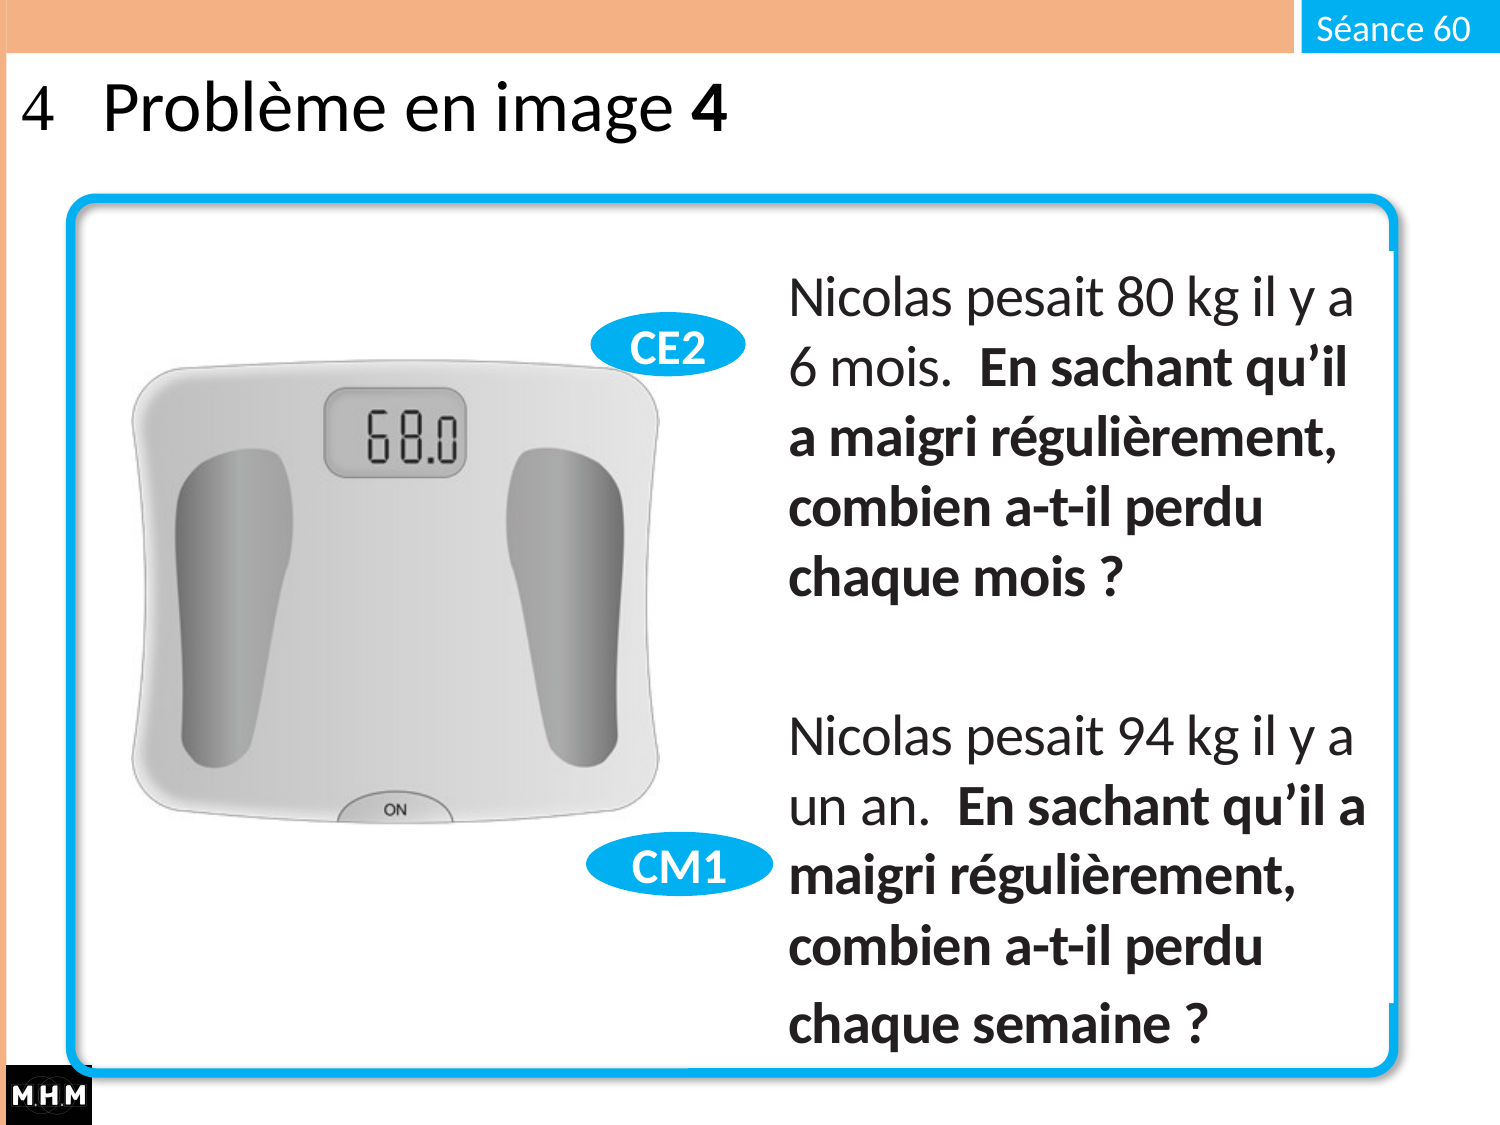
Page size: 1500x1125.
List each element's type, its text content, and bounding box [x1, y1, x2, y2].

text_box [68, 196, 1396, 1076]
picture [635, 357, 655, 364]
picture [6, 1065, 92, 1125]
text_box CE2 [588, 309, 748, 379]
text_box CM1 [583, 829, 776, 899]
picture [131, 357, 660, 826]
text_box Nicolas pesait 80 kg il y a 6 mois. En sachant qu’il a maigri régulièrement, combien a-t-il perdu chaque mois ? Nicolas pesait 94 kg il y a un an. En sachant qu’il a maigri régulièrement, combien a-t-il perdu chaque semaine ? [773, 251, 1394, 1004]
title Problème en image 4 [87, 32, 1382, 157]
